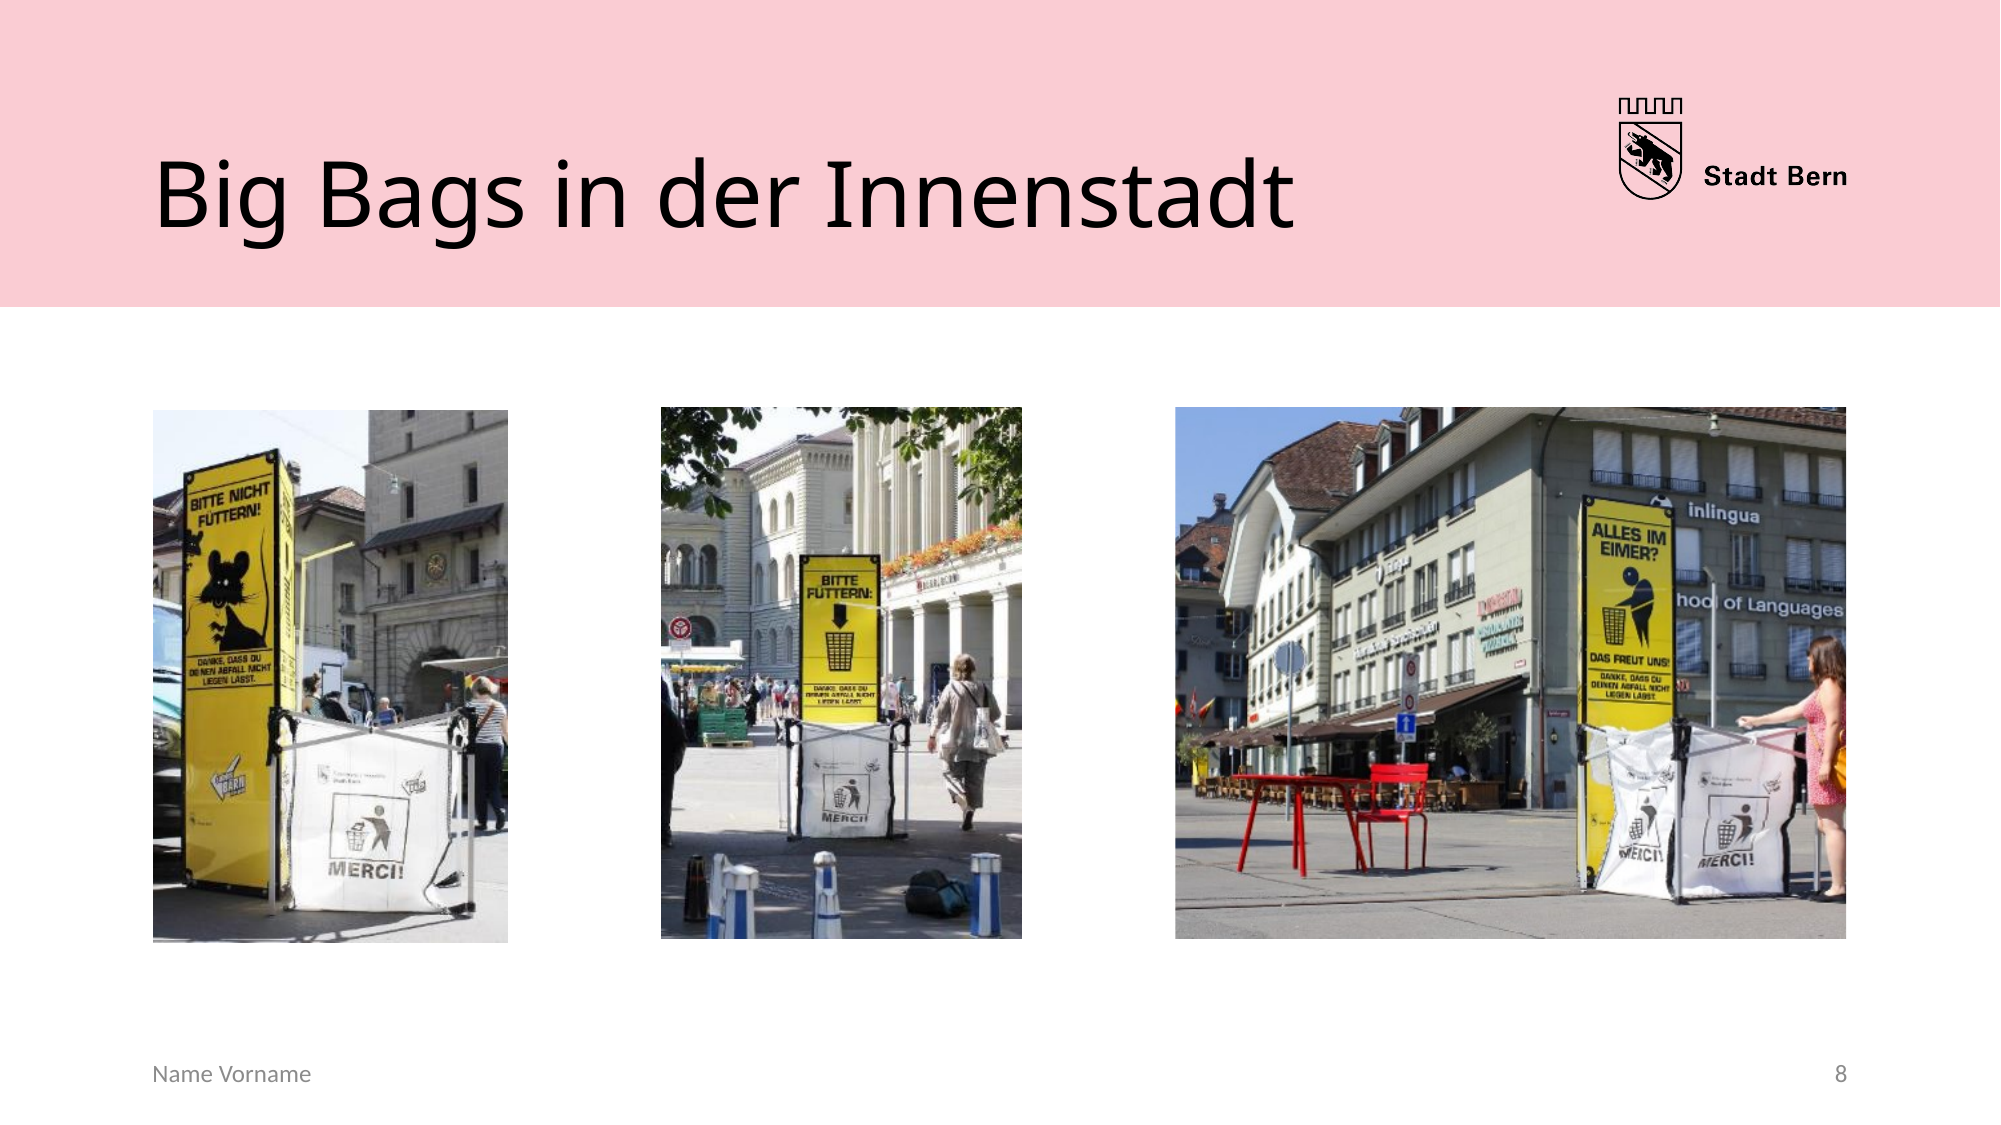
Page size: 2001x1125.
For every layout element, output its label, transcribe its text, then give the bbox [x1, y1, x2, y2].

slide_number 8 [1412, 1042, 1863, 1103]
title Big Bags in der Innenstadt [137, 89, 1592, 307]
slide_number Name Vorname [137, 1042, 588, 1103]
picture [1175, 406, 1847, 939]
picture [153, 410, 508, 943]
picture [1606, 92, 1852, 205]
picture [661, 407, 1022, 939]
